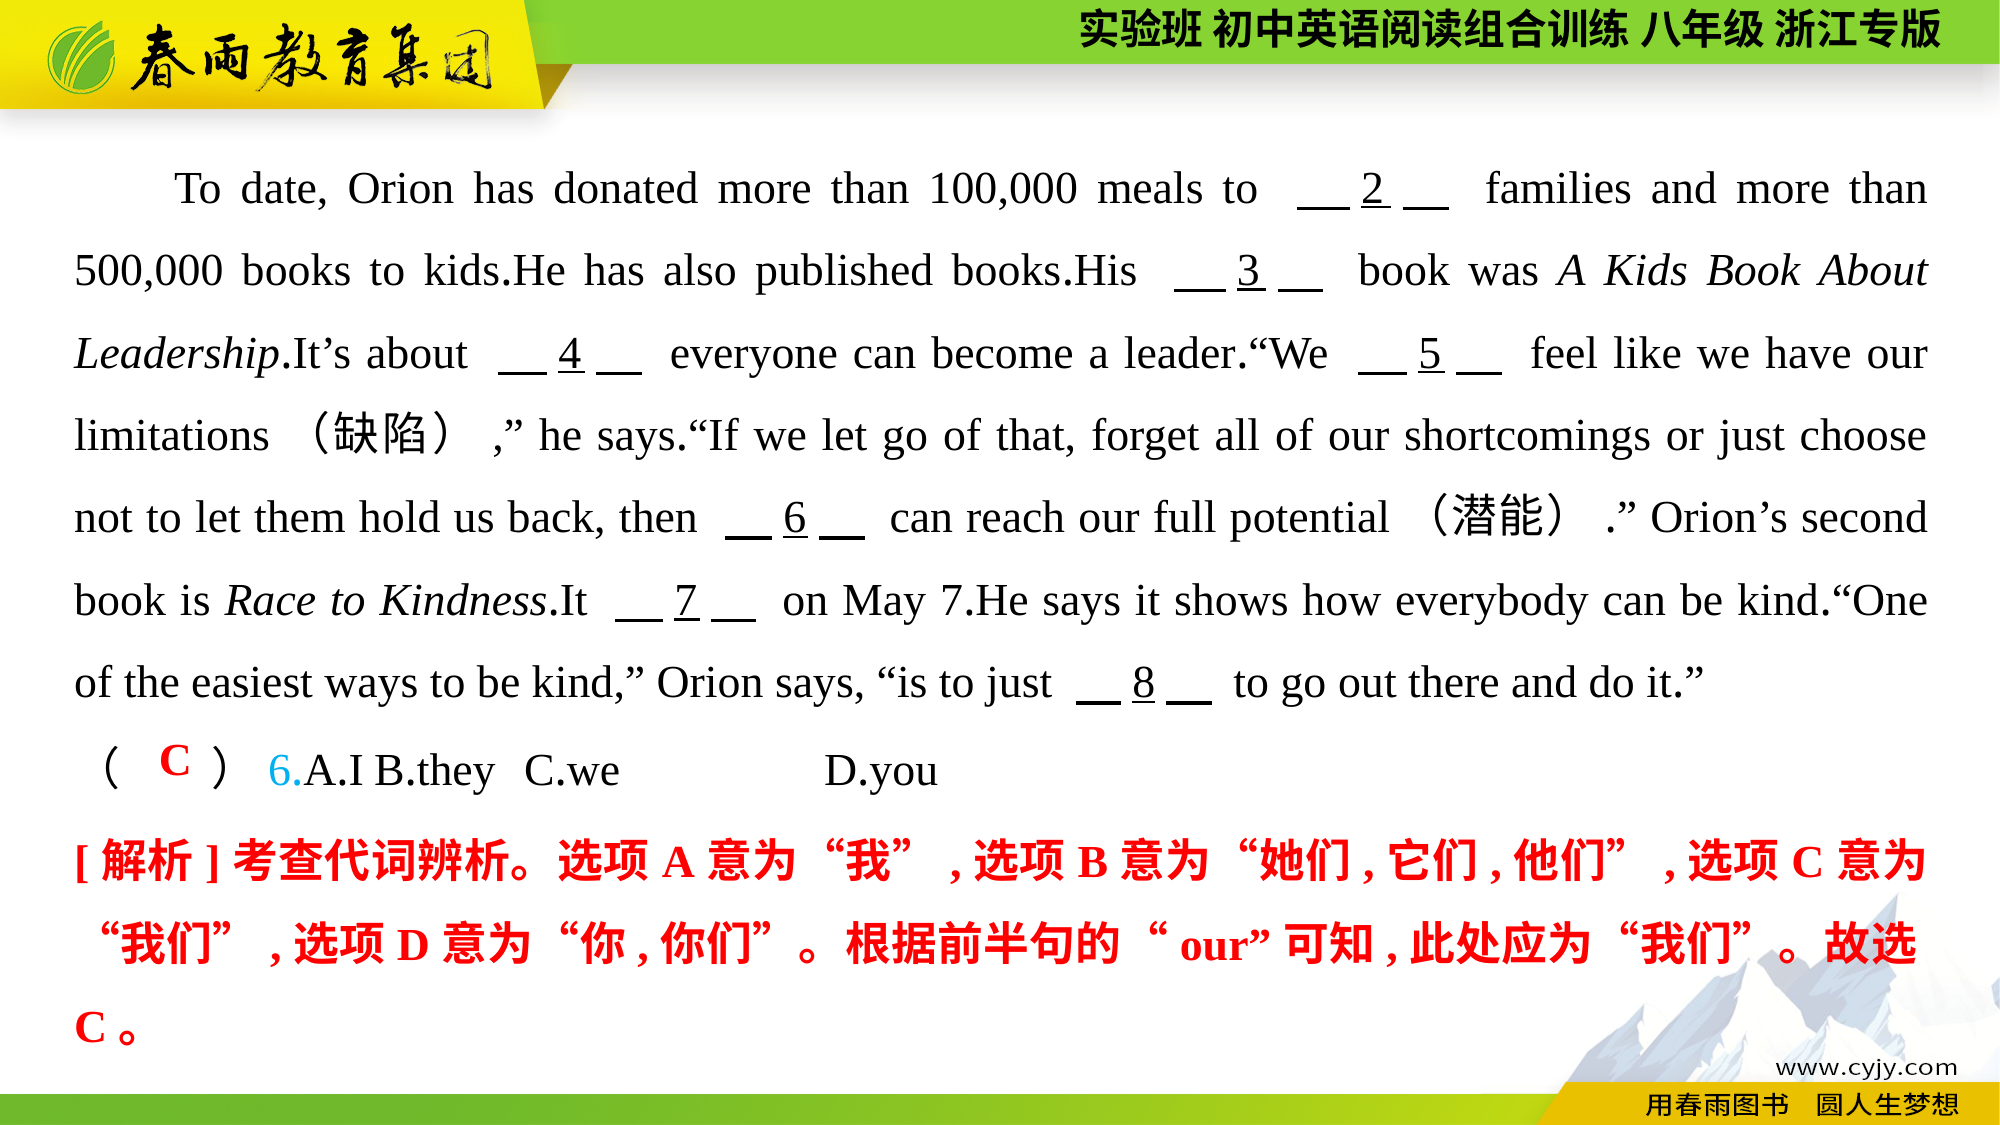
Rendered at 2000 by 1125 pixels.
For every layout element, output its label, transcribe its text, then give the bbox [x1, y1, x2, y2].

list To date, Orion has donated more than 100,000 meals to 2 families and more than 500,000 books to kids.He has also published books.His 3 book was A Kids Book About Leadership.It’s about 4 everyone can become a leader.“We 5 feel like we have our limitations（缺陷）,” he says.“If we let go of that, forget all of our shortcomings or just choose not to let them hold us back, then 6 can reach our full potential（潜能）.” Orion’s second book is Race to Kindness.It 7 on May 7.He says it shows how everybody can be kind.“One of the easiest ways to be kind,” Orion says, “is to just 8 to go out there and do it.” [59, 122, 1944, 711]
text_box [解析]考查代词辨析。选项A意为“我”,选项B意为“她们,它们,他们”,选项C意为“我们”,选项D意为“你,你们”。根据前半句的“our”可知,此处应为“我们”。故选C。 [59, 802, 1944, 1060]
text_box C [144, 722, 207, 792]
picture [0, 0, 2000, 1125]
text_box （ ）6.A.I B.they C.we D.you [59, 711, 1944, 802]
